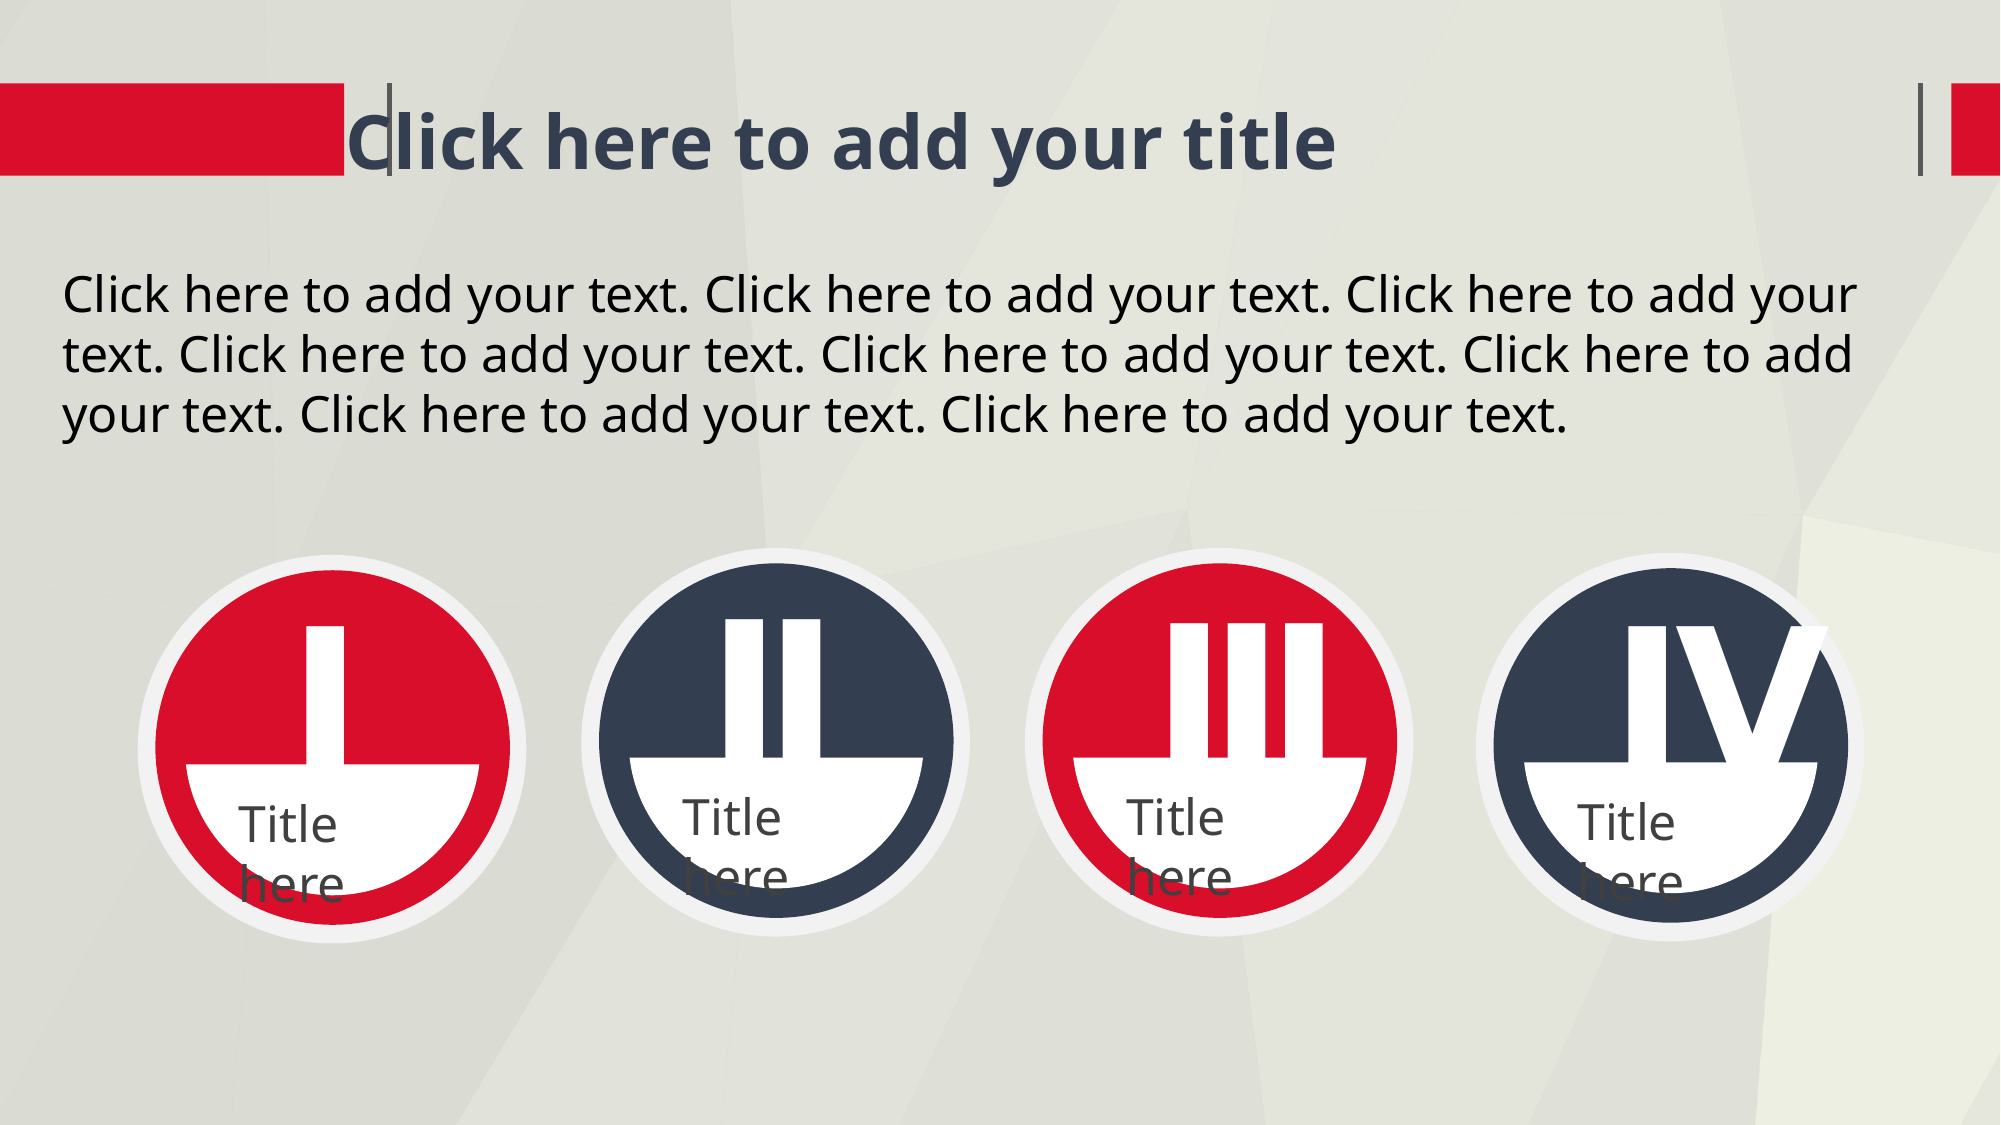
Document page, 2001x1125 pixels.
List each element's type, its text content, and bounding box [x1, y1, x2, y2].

picture [0, 0, 2001, 1125]
text_box Click here to add your text. Click here to add your text. Click here to add your text. Click here to add your text. Click here to add your text. Click here to add your text. Click here to add your text. Click here to add your text. [47, 254, 1952, 450]
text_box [581, 547, 970, 937]
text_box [1920, 83, 2000, 176]
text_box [0, 83, 390, 176]
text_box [137, 554, 527, 944]
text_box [1024, 547, 1414, 937]
text_box Click here to add your title [330, 87, 1354, 193]
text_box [1475, 552, 1865, 942]
